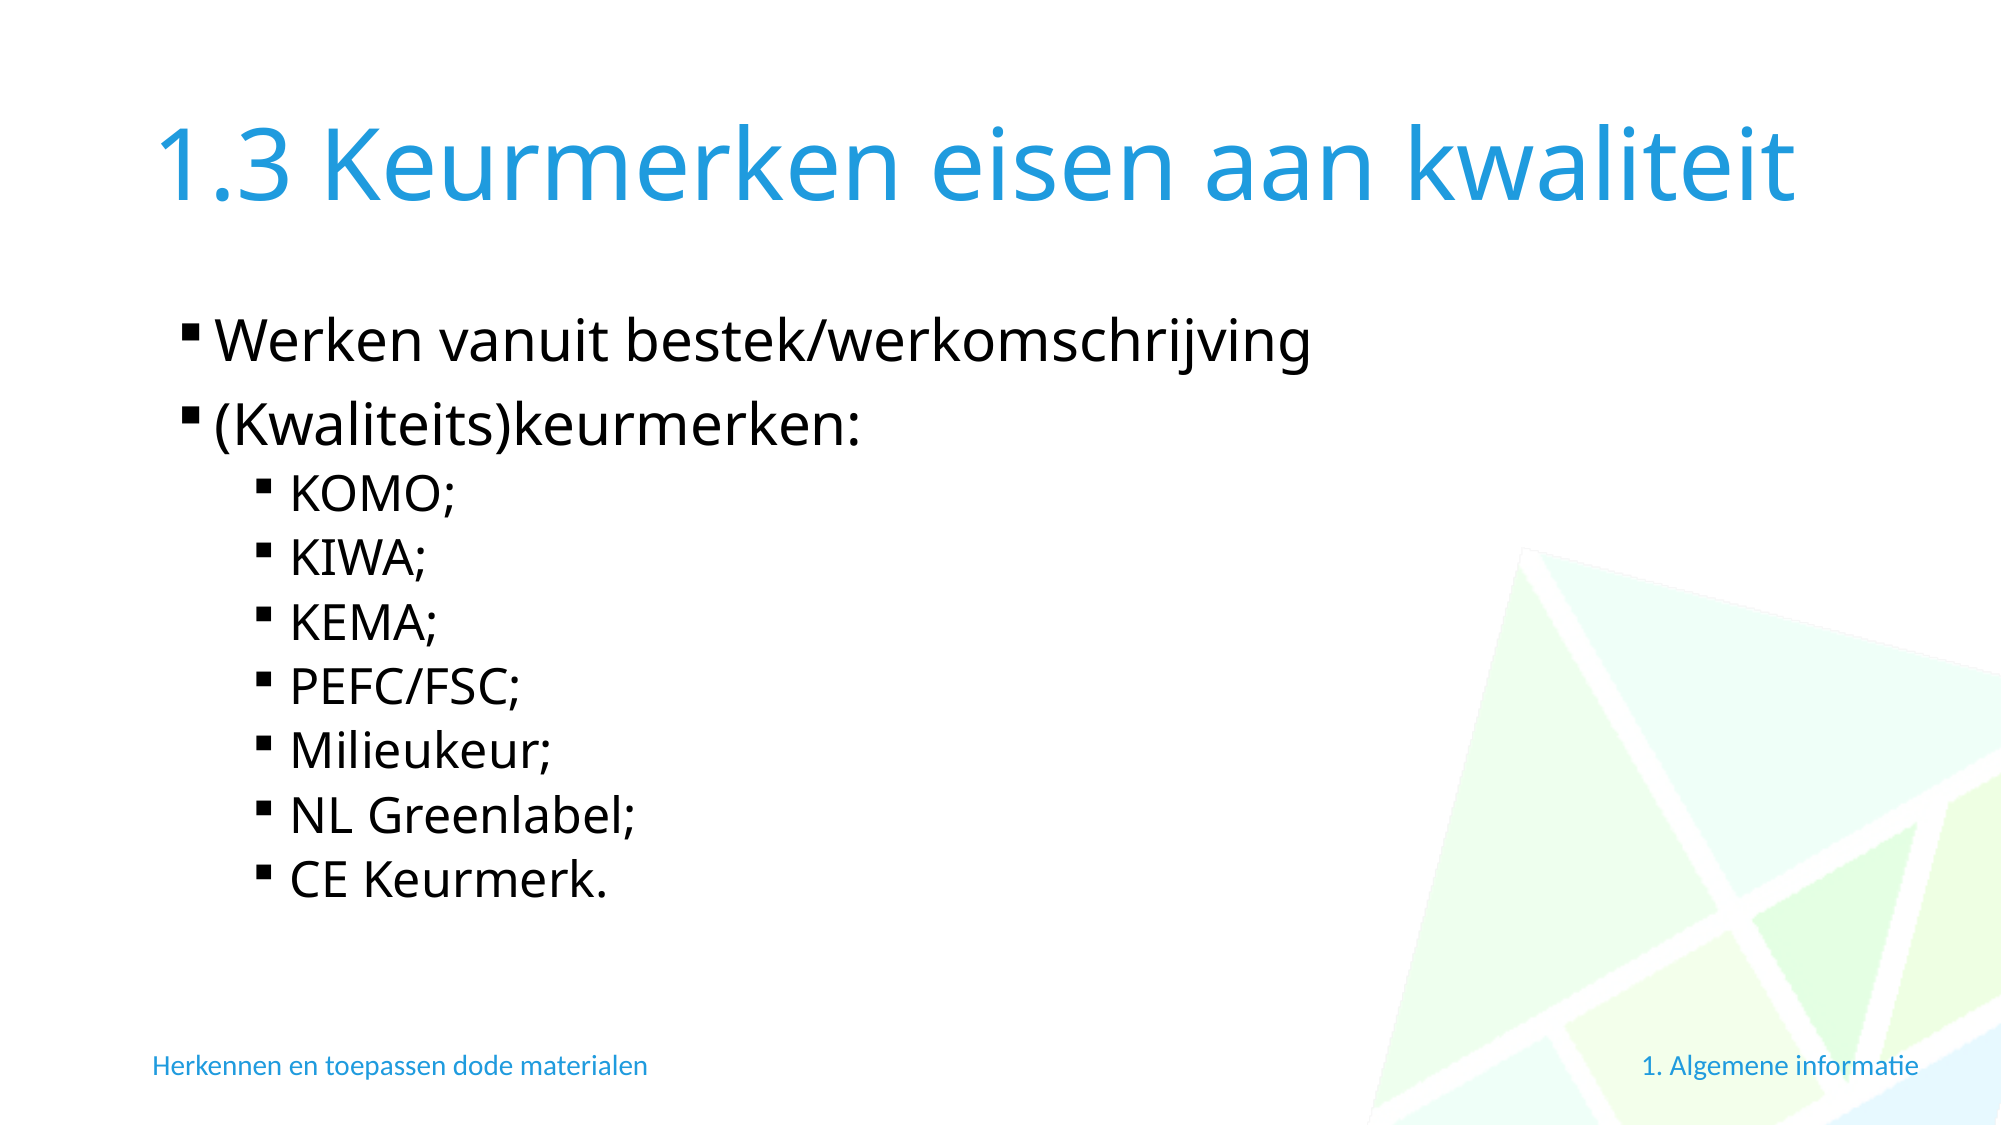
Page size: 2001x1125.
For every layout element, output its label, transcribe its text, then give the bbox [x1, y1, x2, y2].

title 1.3 Keurmerken eisen aan kwaliteit [137, 59, 1863, 278]
list Herkennen en toepassen dode materialen [137, 1042, 821, 1125]
list 1. Algemene informatie [1412, 1042, 1935, 1103]
text_box Werken vanuit bestek/werkomschrijving (Kwaliteits)keurmerken: KOMO; KIWA; KEMA; PEFC/FSC; Milieukeur; NL Greenlabel; CE Keurmerk. [162, 303, 1935, 1018]
